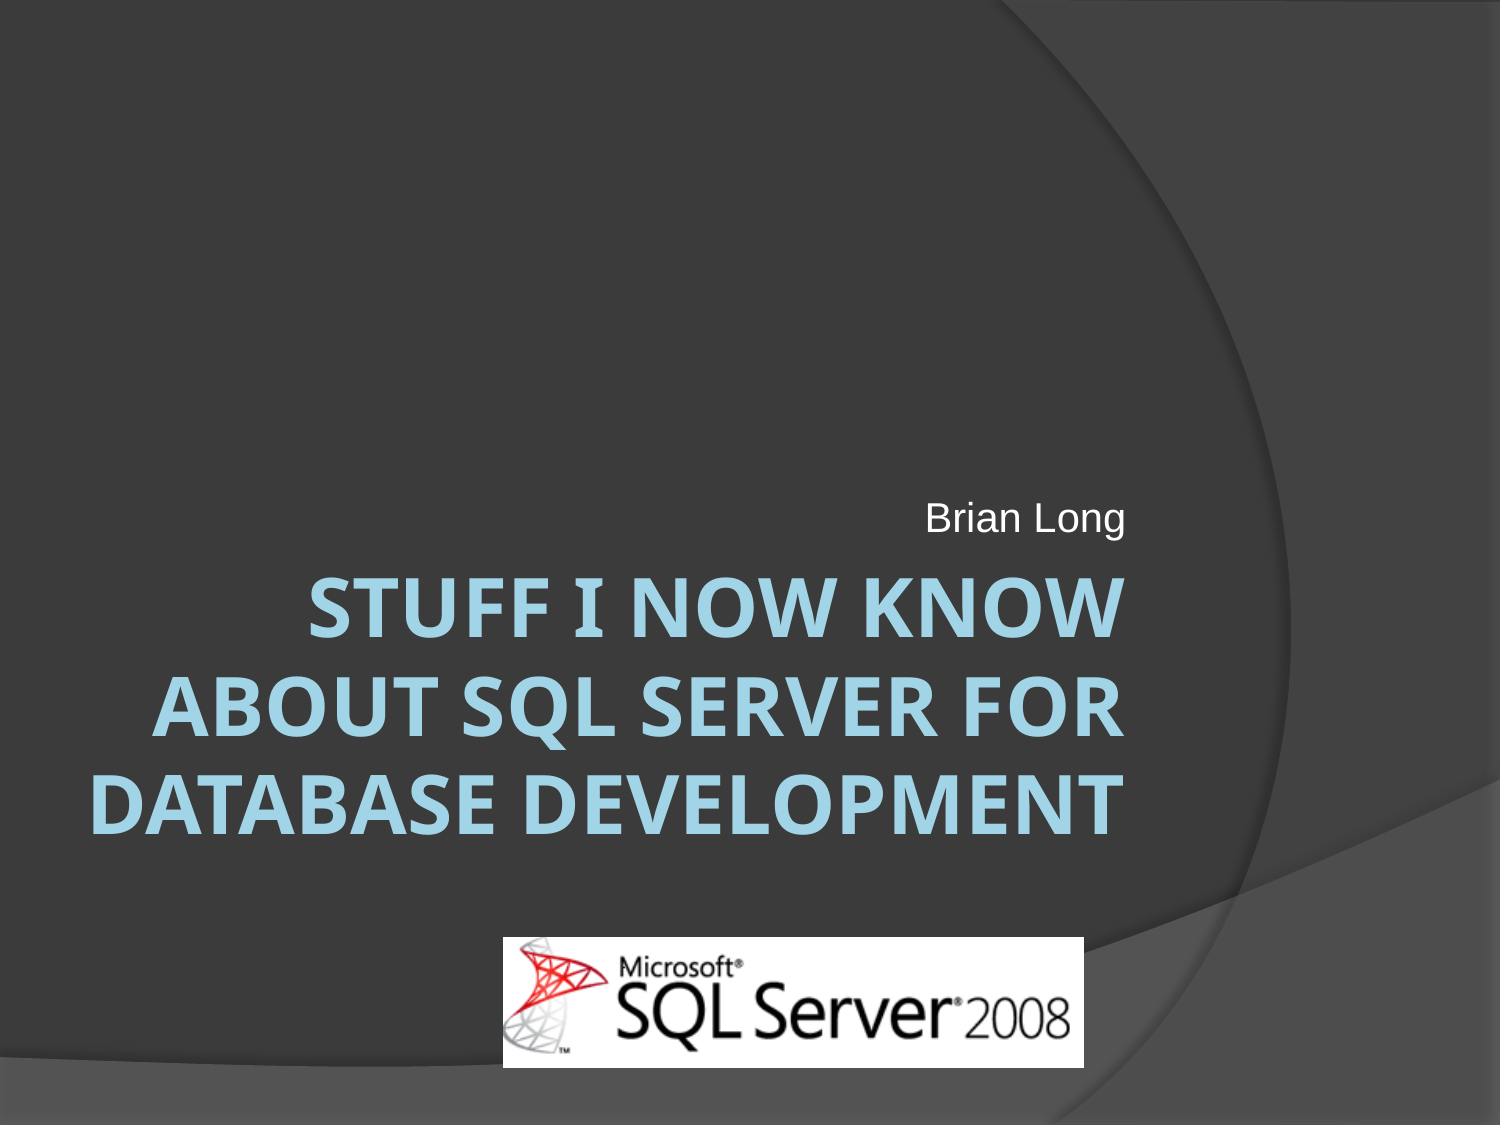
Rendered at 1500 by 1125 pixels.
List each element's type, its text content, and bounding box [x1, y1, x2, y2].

title Stuff I Now Know About SQL Server for Database Development [70, 547, 1134, 925]
subtitle Brian Long [71, 253, 1134, 541]
picture [503, 937, 1084, 1068]
